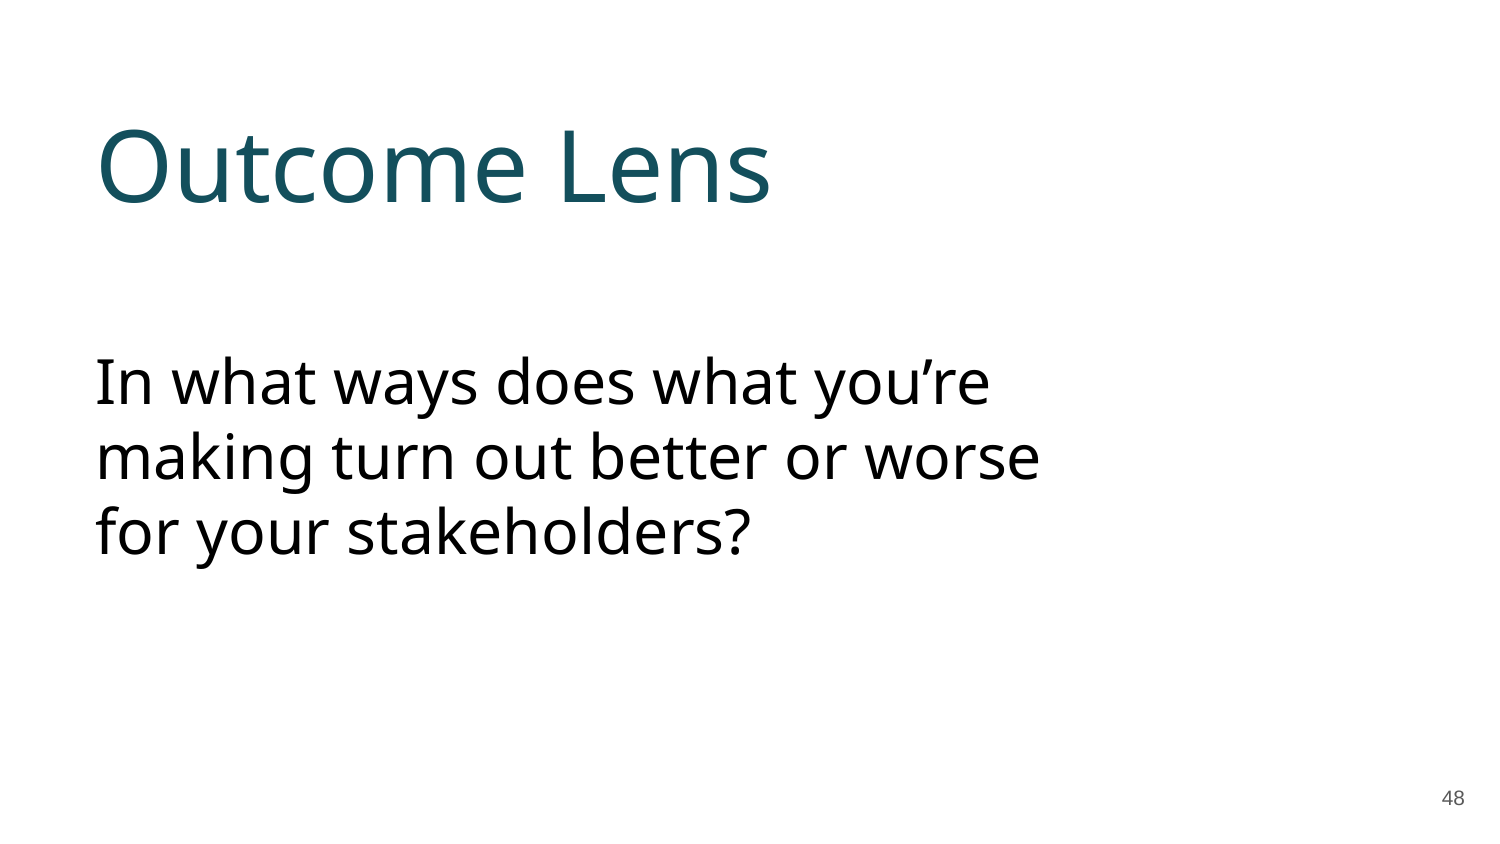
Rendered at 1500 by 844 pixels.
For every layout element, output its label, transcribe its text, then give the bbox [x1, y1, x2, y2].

title Outcome Lens In what ways does what you’re making turn out better or worse for your stakeholders? [80, 73, 1125, 745]
slide_number 48 [1389, 764, 1480, 830]
